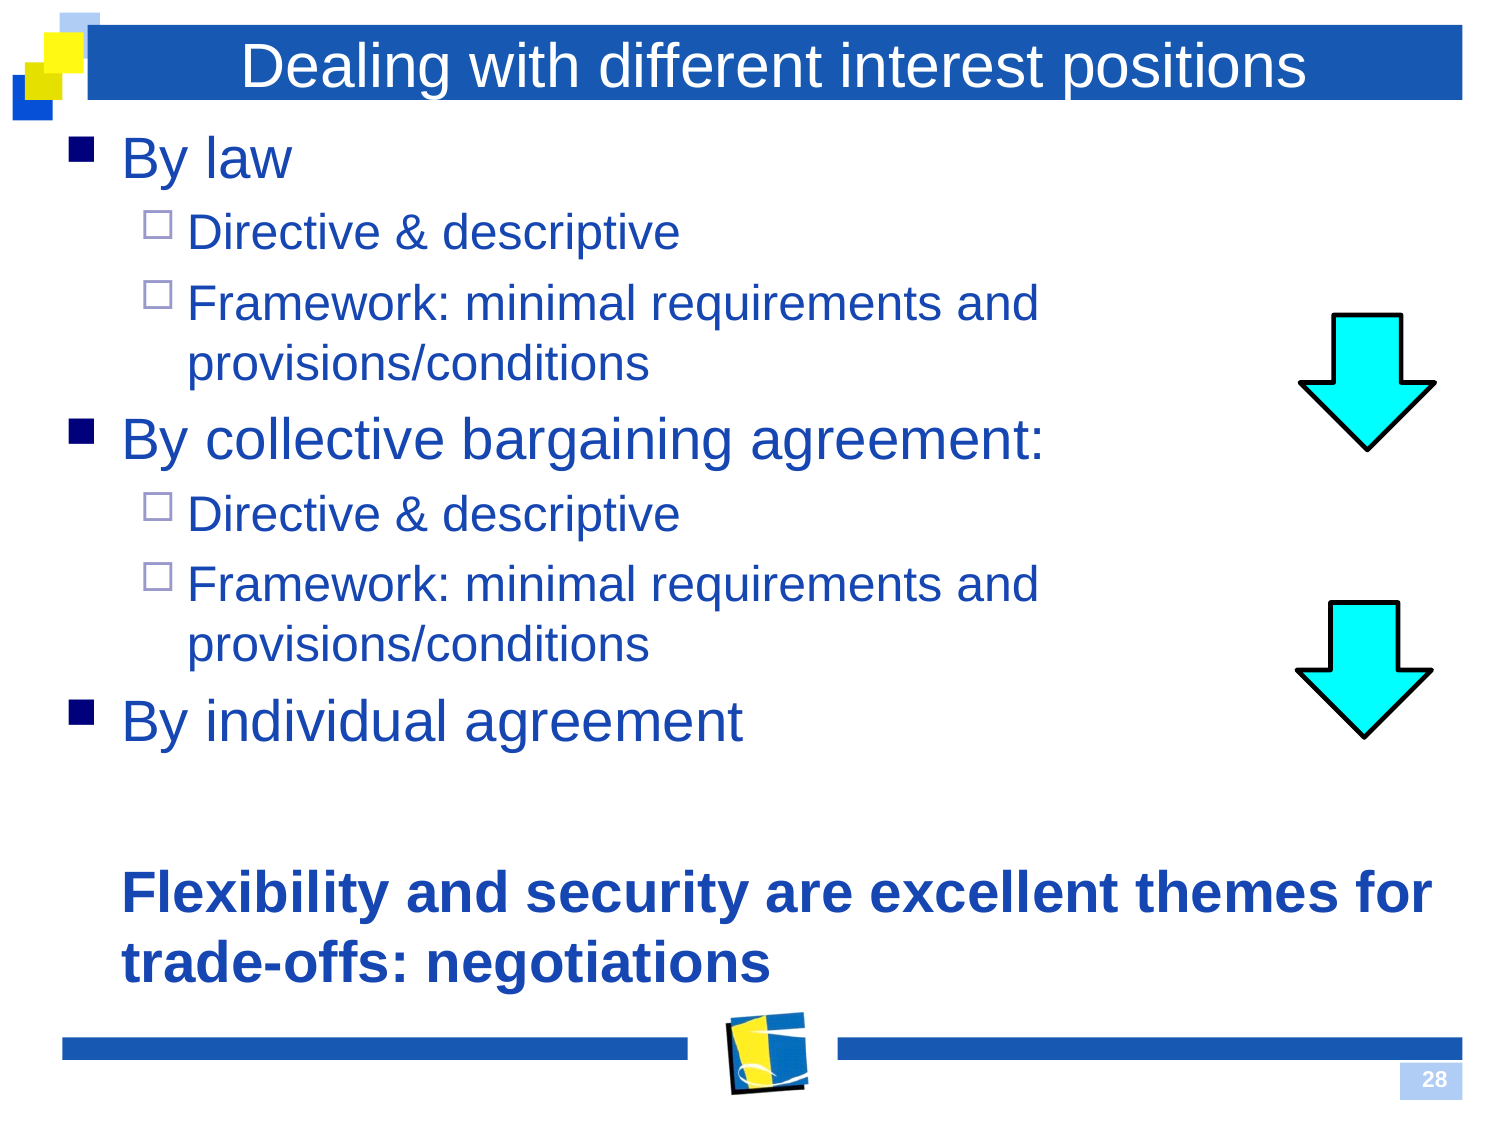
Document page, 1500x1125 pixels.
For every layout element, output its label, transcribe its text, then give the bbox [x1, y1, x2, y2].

text_box [1296, 602, 1432, 738]
slide_number 28 [1399, 1062, 1463, 1101]
list By law Directive & descriptive Framework: minimal requirements and provisions/conditions By collective bargaining agreement: Directive & descriptive Framework: minimal requirements and provisions/conditions By individual agreement Flexibility and security are excellent themes for trade-offs: negotiations [49, 112, 1471, 743]
text_box [1299, 315, 1435, 450]
title Dealing with different interest positions [87, 24, 1463, 101]
